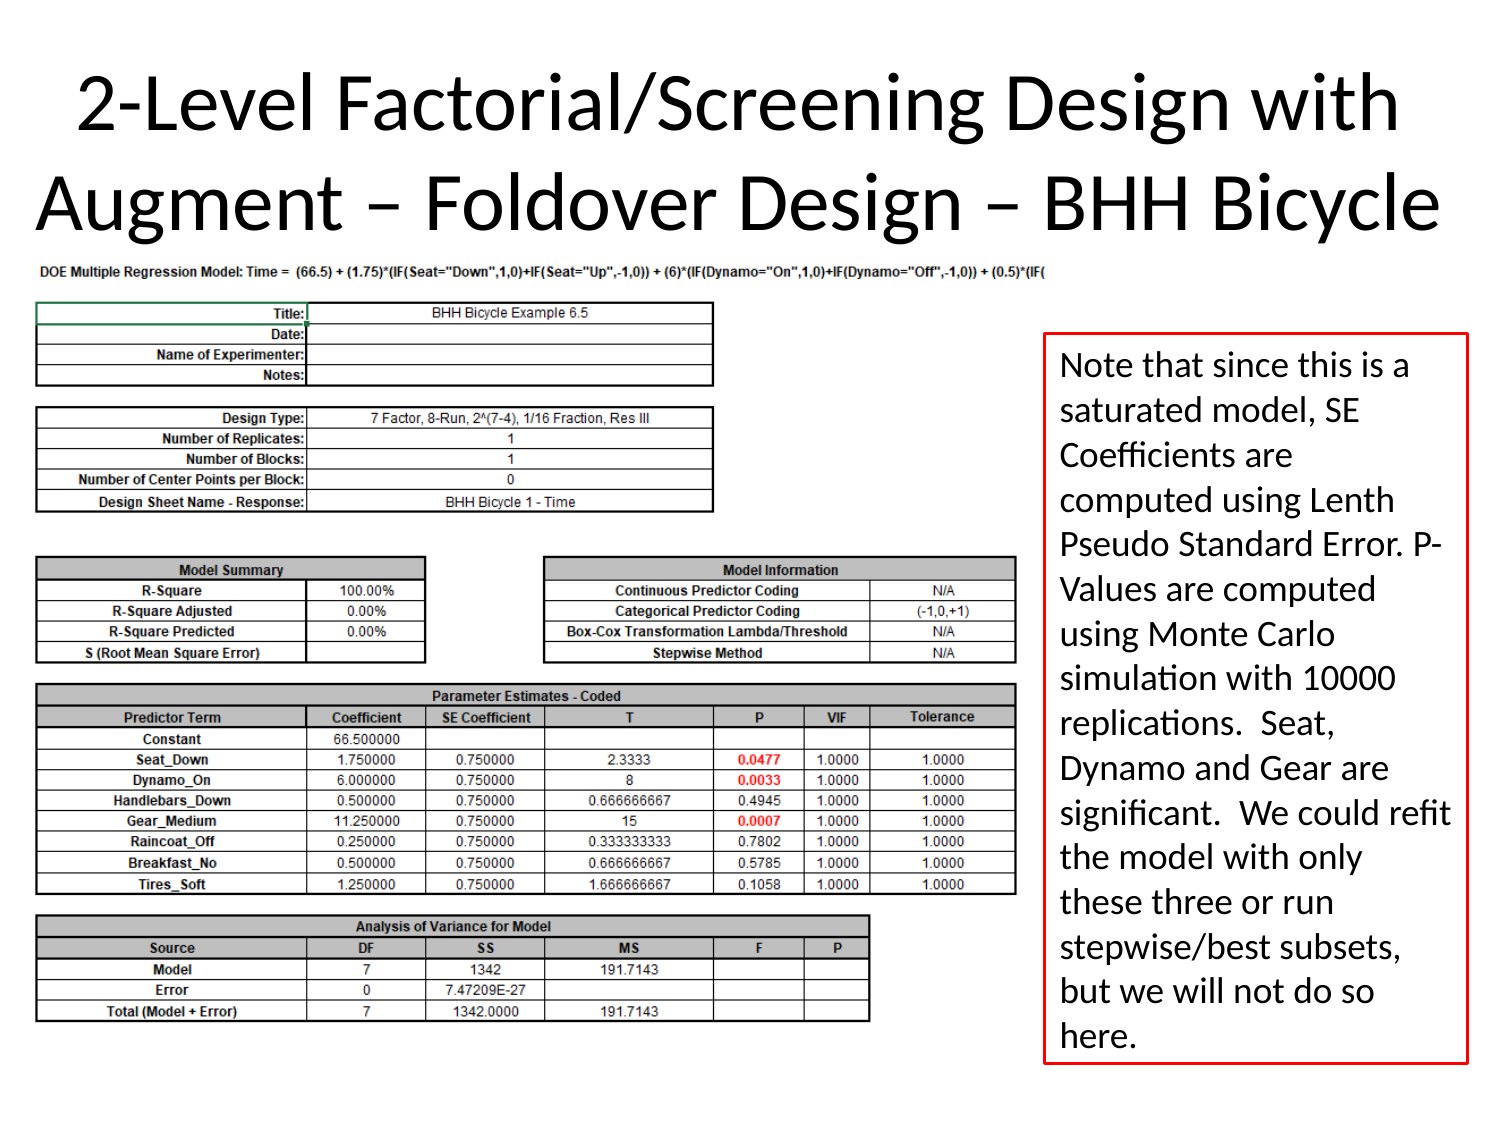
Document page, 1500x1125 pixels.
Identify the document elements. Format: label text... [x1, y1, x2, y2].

text_box Note that since this is a saturated model, SE Coefficients are computed using Lenth Pseudo Standard Error. P-Values are computed using Monte Carlo simulation with 10000 replications. Seat, Dynamo and Gear are significant. We could refit the model with only these three or run stepwise/best subsets, but we will not do so here. [1044, 333, 1468, 1064]
picture [32, 262, 1046, 1029]
title 2-Level Factorial/Screening Design with Augment – Foldover Design – BHH Bicycle [0, 39, 1500, 153]
